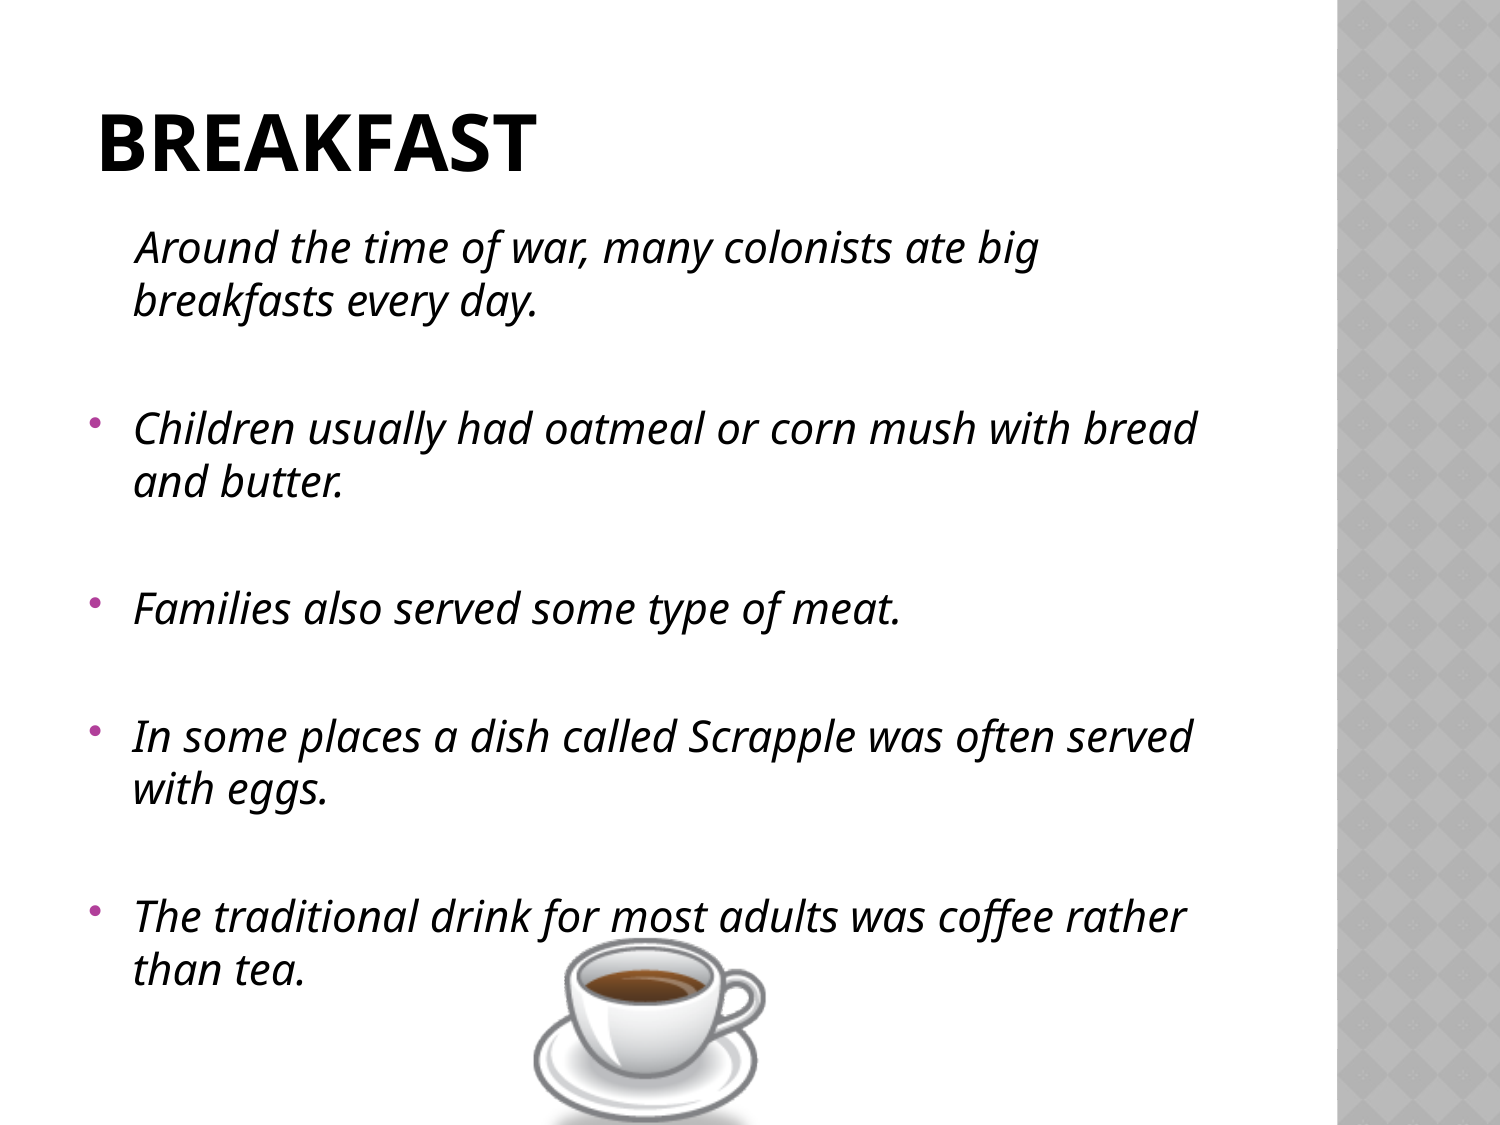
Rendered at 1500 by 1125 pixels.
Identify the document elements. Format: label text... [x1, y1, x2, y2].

list Around the time of war, many colonists ate big breakfasts every day. Children usually had oatmeal or corn mush with bread and butter. Families also served some type of meat. In some places a dish called Scrapple was often served with eggs. The traditional drink for most adults was coffee rather than tea. [75, 212, 1263, 1008]
picture [524, 912, 776, 1125]
title Breakfast [87, 62, 1275, 188]
